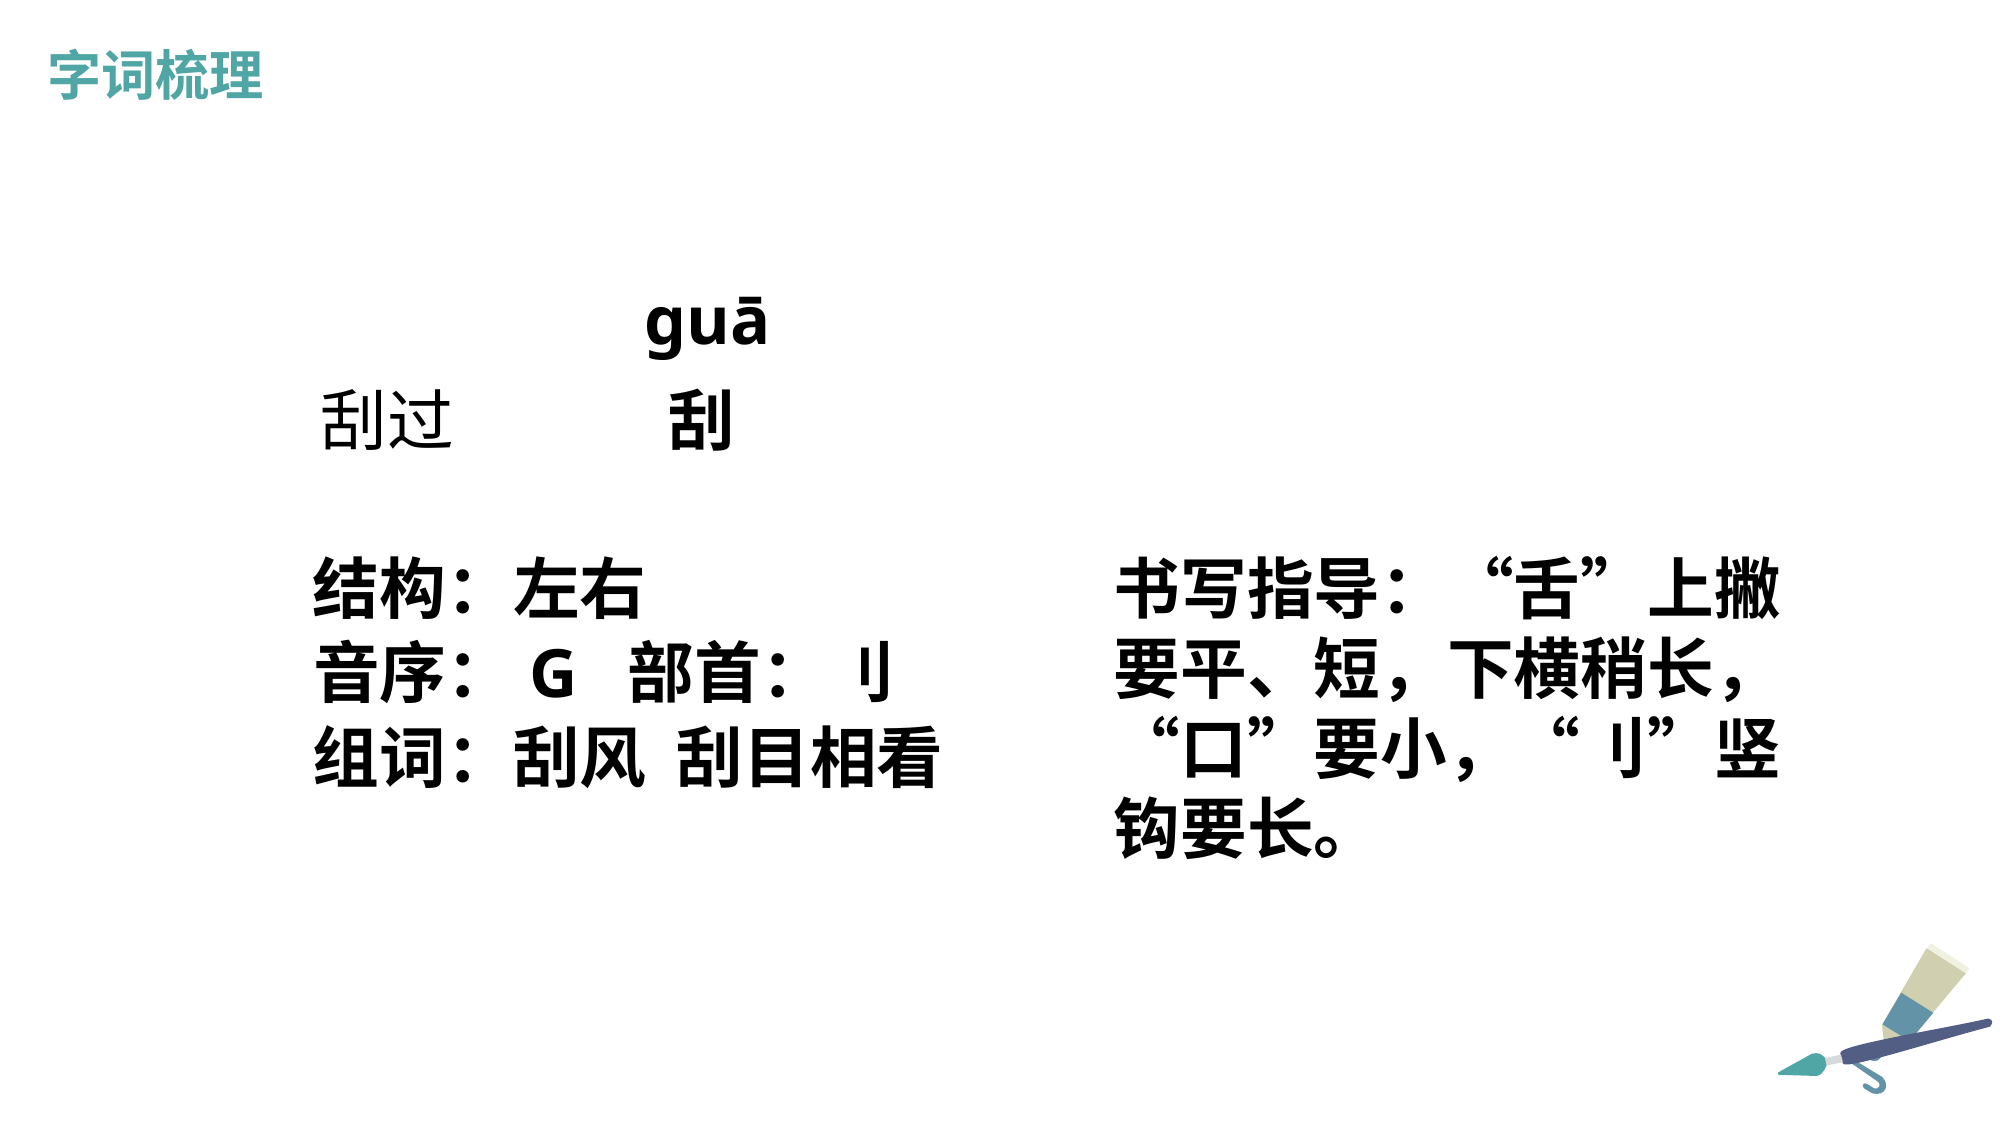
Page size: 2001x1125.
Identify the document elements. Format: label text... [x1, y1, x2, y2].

text_box 组词：刮风 刮目相看 [292, 705, 1051, 806]
text_box 书写指导：“舌”上撇要平、短，下横稍长，“口”要小，“刂”竖钩要长。 [1092, 536, 1827, 878]
text_box 音序：G 部首：刂 [293, 621, 1001, 722]
text_box 刮 [671, 368, 756, 469]
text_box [1811, 945, 1974, 1125]
text_box guā [624, 267, 917, 368]
text_box 结构：左右 [292, 537, 805, 637]
text_box 字词梳理 [32, 33, 347, 114]
text_box 刮过 [300, 368, 671, 469]
